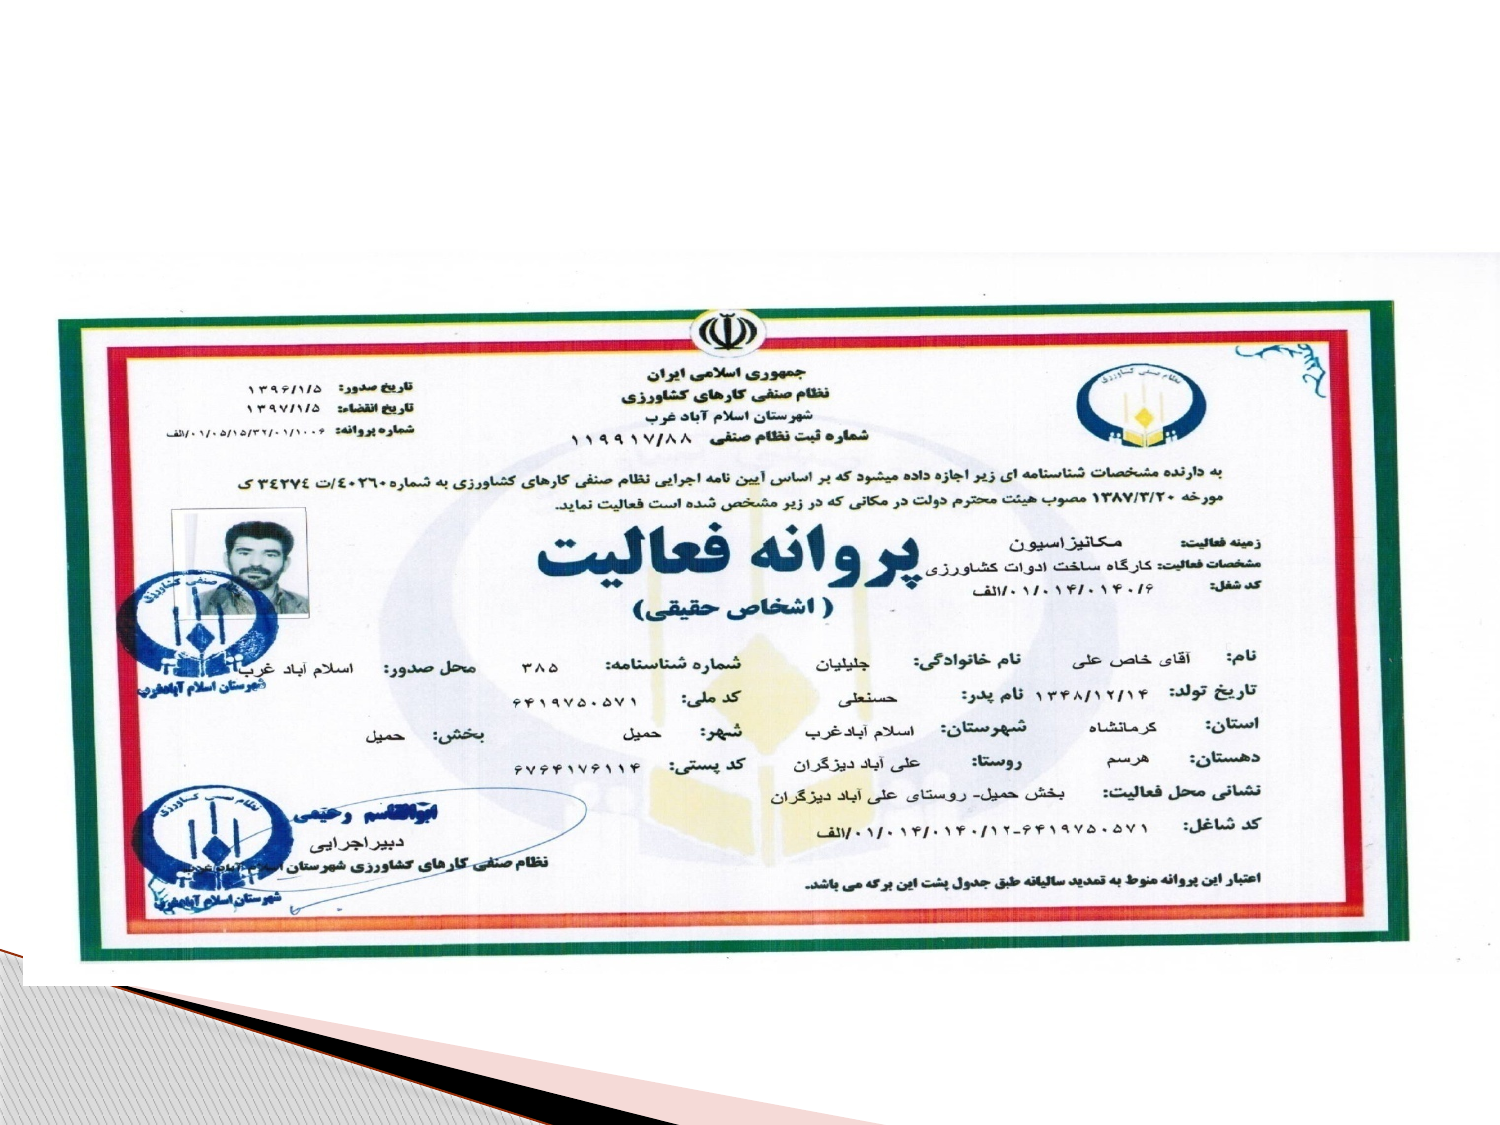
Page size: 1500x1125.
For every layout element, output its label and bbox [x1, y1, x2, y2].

list [23, 242, 1500, 986]
